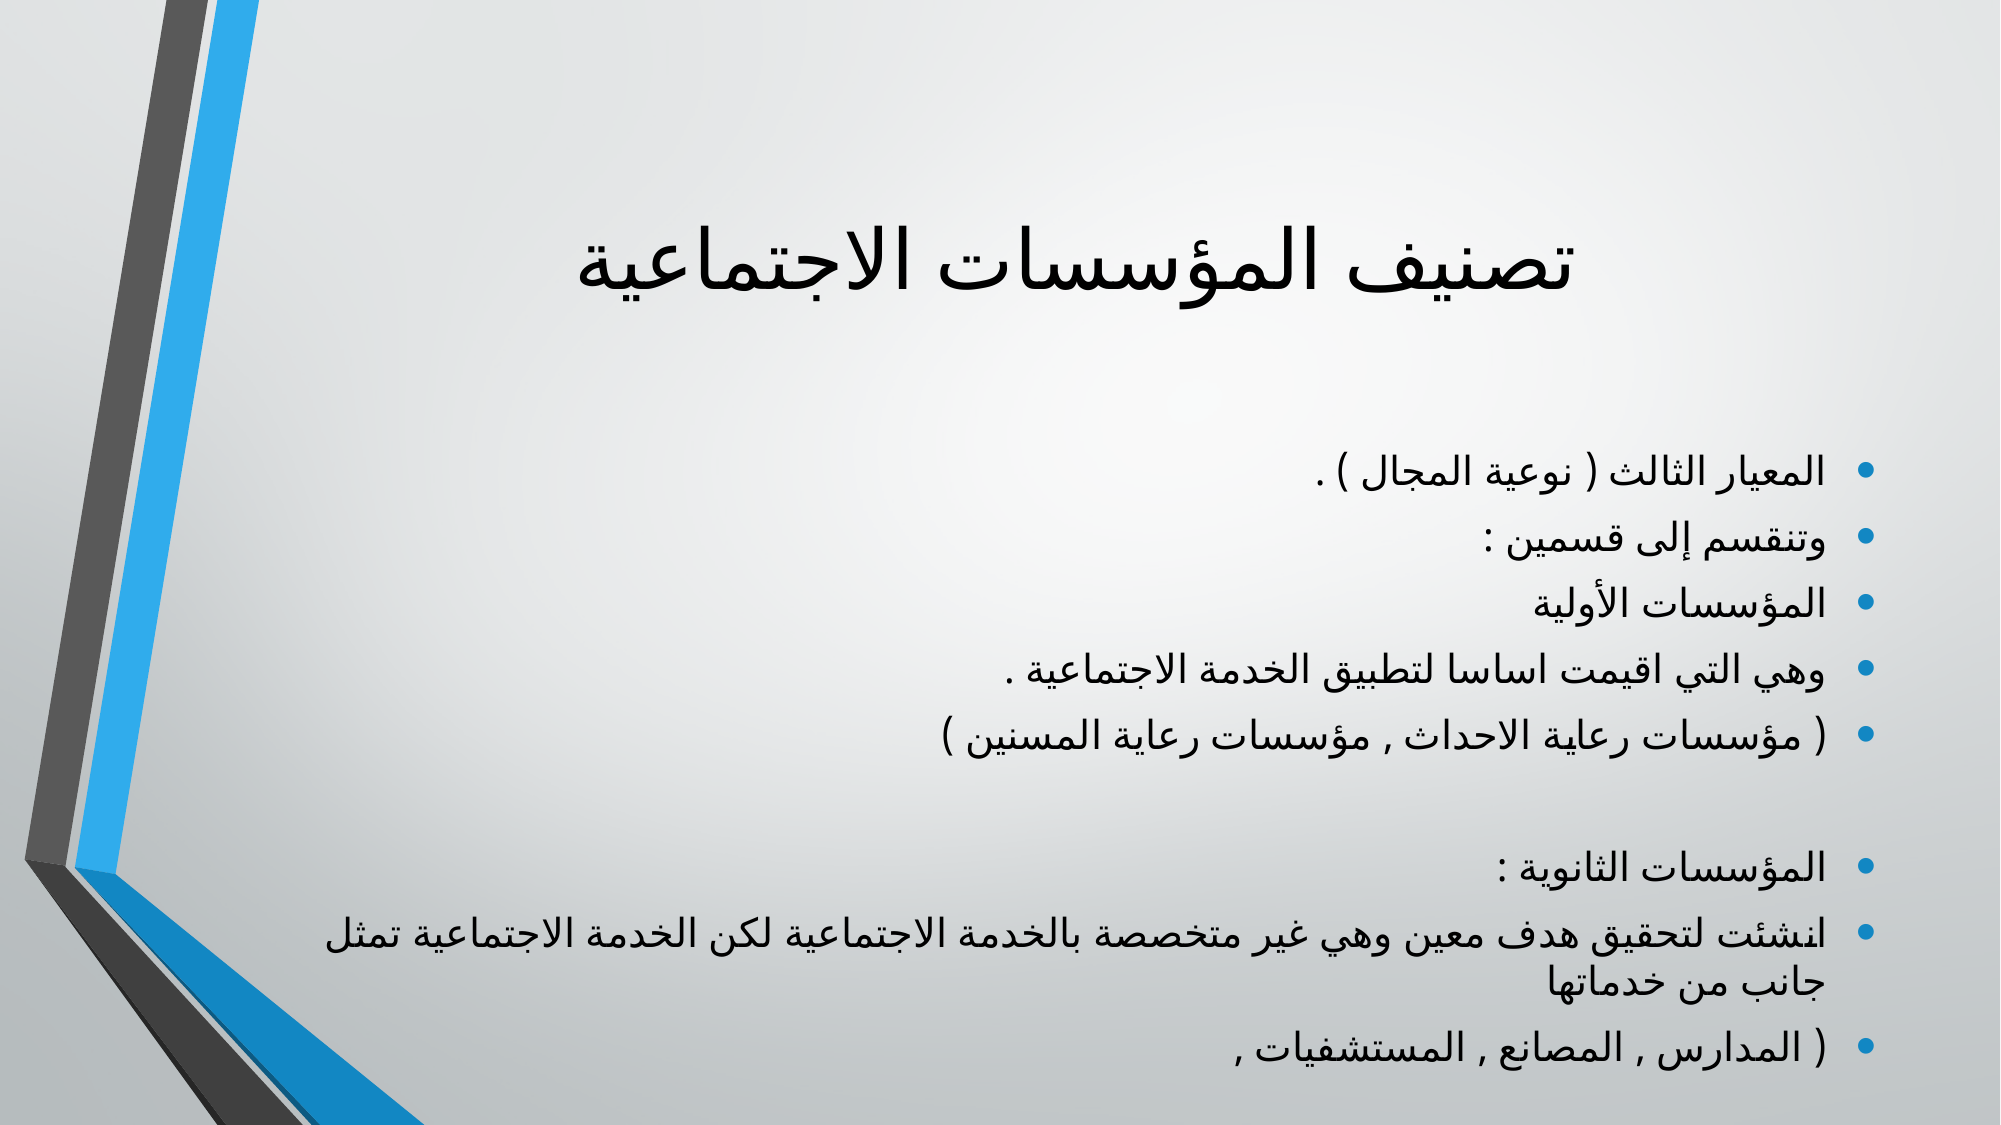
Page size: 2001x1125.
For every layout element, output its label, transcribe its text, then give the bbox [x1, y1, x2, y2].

list المعيار الثالث ( نوعية المجال ) . وتنقسم إلى قسمين : المؤسسات الأولية وهي التي اقيمت اساسا لتطبيق الخدمة الاجتماعية . ( مؤسسات رعاية الاحداث , مؤسسات رعاية المسنين ) المؤسسات الثانوية : انشئت لتحقيق هدف معين وهي غير متخصصة بالخدمة الاجتماعية لكن الخدمة الاجتماعية تمثل جانب من خدماتها ( المدارس , المصانع , المستشفيات , [243, 437, 1887, 1078]
title تصنيف المؤسسات الاجتماعية [243, 112, 1887, 400]
